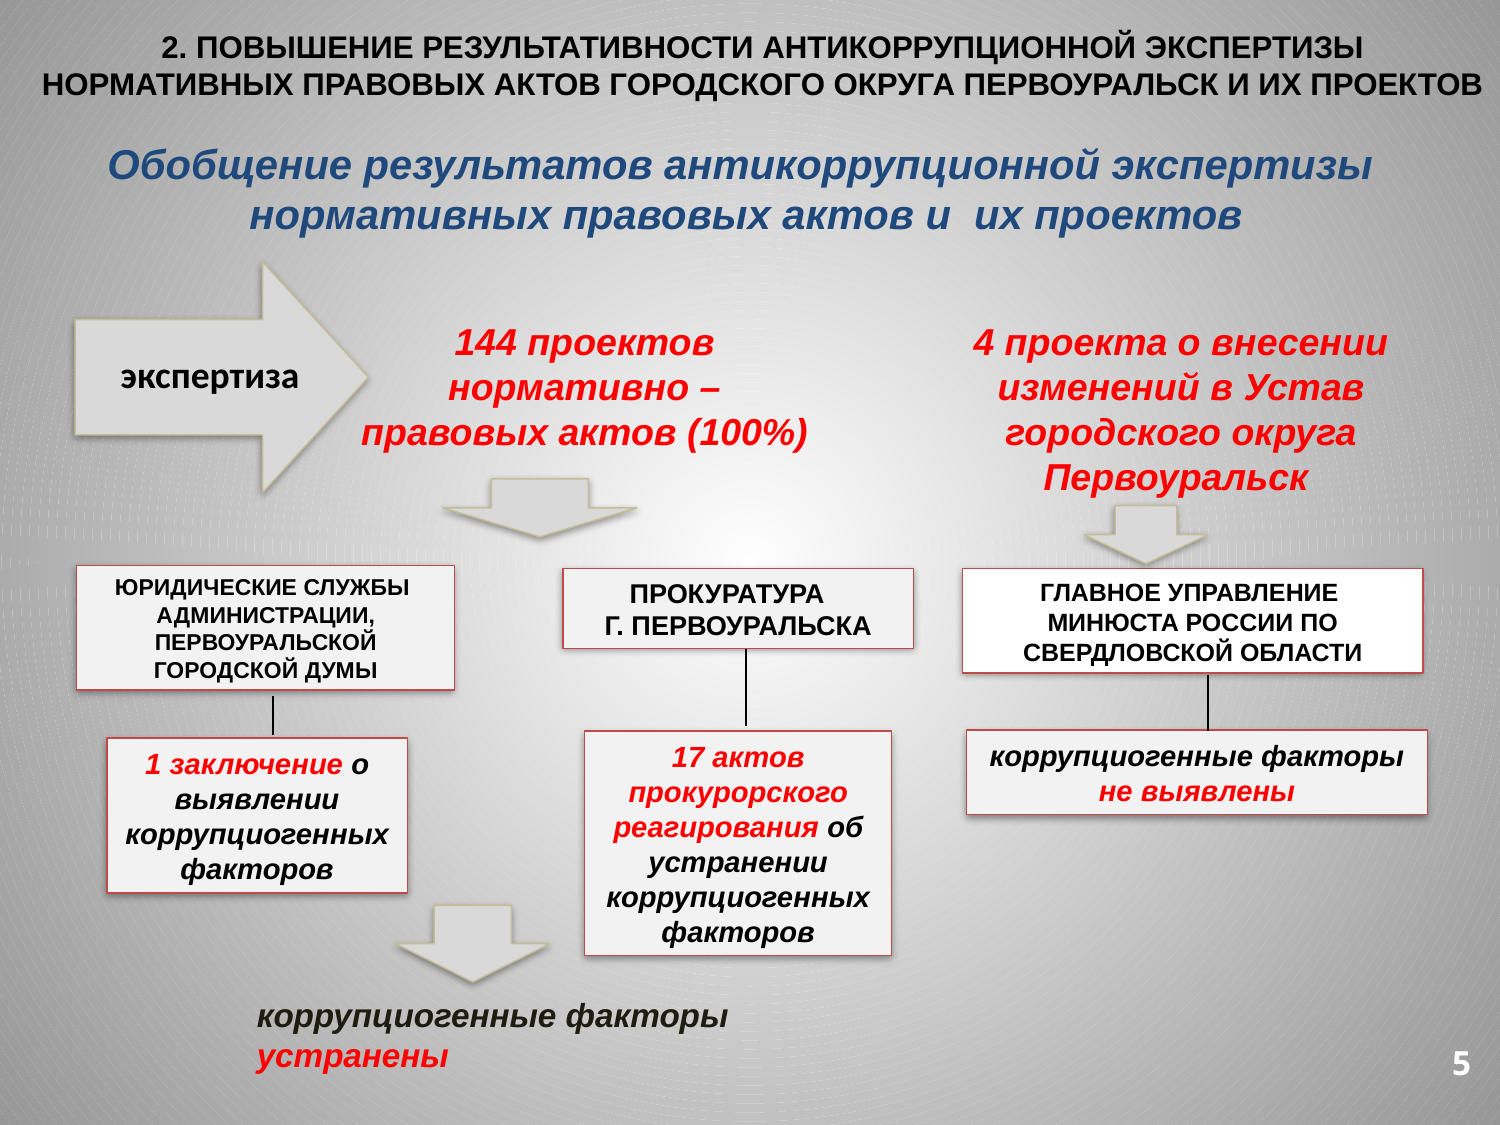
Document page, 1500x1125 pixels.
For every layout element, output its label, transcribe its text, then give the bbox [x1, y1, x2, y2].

text_box 5 [1423, 1034, 1500, 1090]
text_box [74, 404, 343, 494]
text_box ПРОКУРАТУРА Г. ПЕРВОУРАЛЬСКА [562, 568, 914, 649]
text_box [1083, 504, 1209, 565]
text_box [64, 246, 1428, 283]
text_box [394, 904, 551, 983]
text_box 144 проектов нормативно – правовых актов (100%) [343, 311, 826, 461]
text_box 17 актов прокурорского реагирования об устранении коррупциогенных факторов [584, 730, 892, 956]
text_box [74, 261, 339, 343]
text_box ГЛАВНОЕ УПРАВЛЕНИЕ МИНЮСТА РОССИИ ПО СВЕРДЛОВСКОЙ ОБЛАСТИ [962, 568, 1424, 674]
text_box коррупциогенные факторы не выявлены [966, 729, 1428, 815]
text_box [442, 478, 638, 538]
text_box ЮРИДИЧЕСКИЕ СЛУЖБЫ АДМИНИСТРАЦИИ, ПЕРВОУРАЛЬСКОЙ ГОРОДСКОЙ ДУМЫ [76, 565, 455, 691]
text_box коррупциогенные факторы устранены [242, 986, 805, 1082]
text_box экспертиза [67, 343, 343, 404]
text_box 1 заключение о выявлении коррупциогенных факторов [106, 737, 408, 894]
text_box Обобщение результатов антикоррупционной экспертизы нормативных правовых актов и их проектов [60, 130, 1432, 246]
text_box 4 проекта о внесении изменений в Устав городского округа Первоуральск [915, 310, 1447, 506]
text_box 2. ПОВЫШЕНИЕ РЕЗУЛЬТАТИВНОСТИ АНТИКОРРУПЦИОННОЙ ЭКСПЕРТИЗЫ НОРМАТИВНЫХ ПРАВОВЫХ АКТОВ ГОРОДСКОГО ОКРУГА ПЕРВОУРАЛЬСК И ИХ ПРОЕКТОВ [26, 19, 1500, 110]
